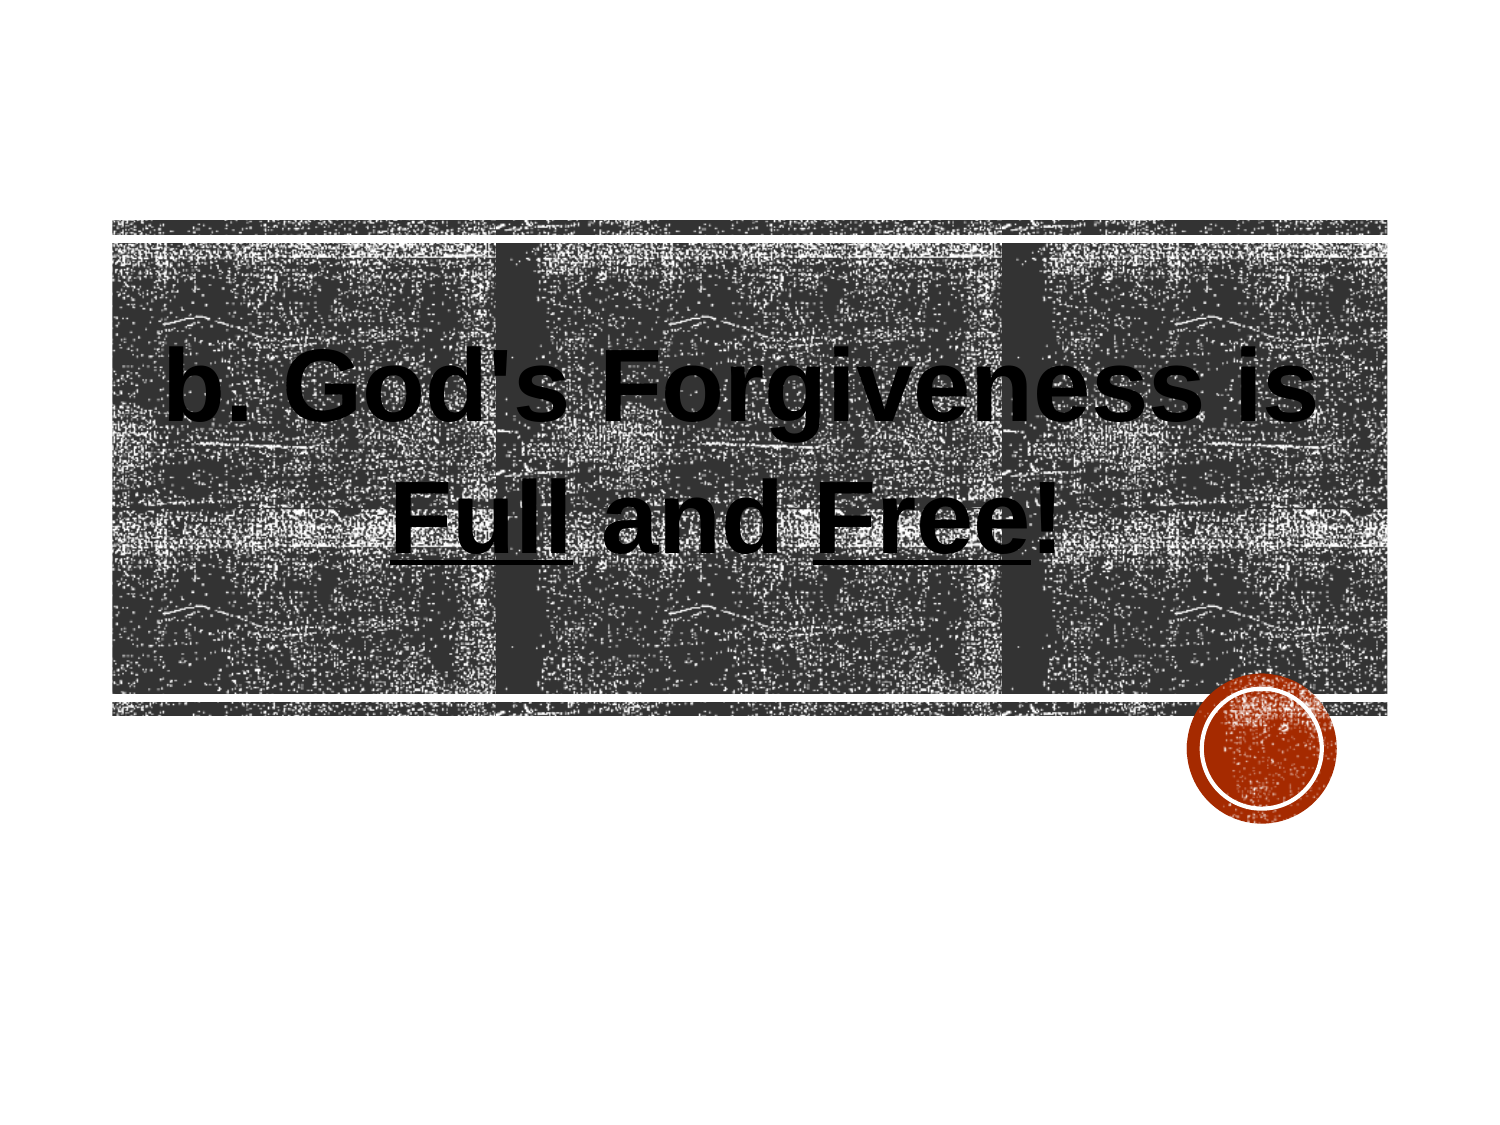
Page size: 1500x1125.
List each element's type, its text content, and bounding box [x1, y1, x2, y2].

text_box b. God's Forgiveness is Full and Free! [108, 302, 1375, 582]
